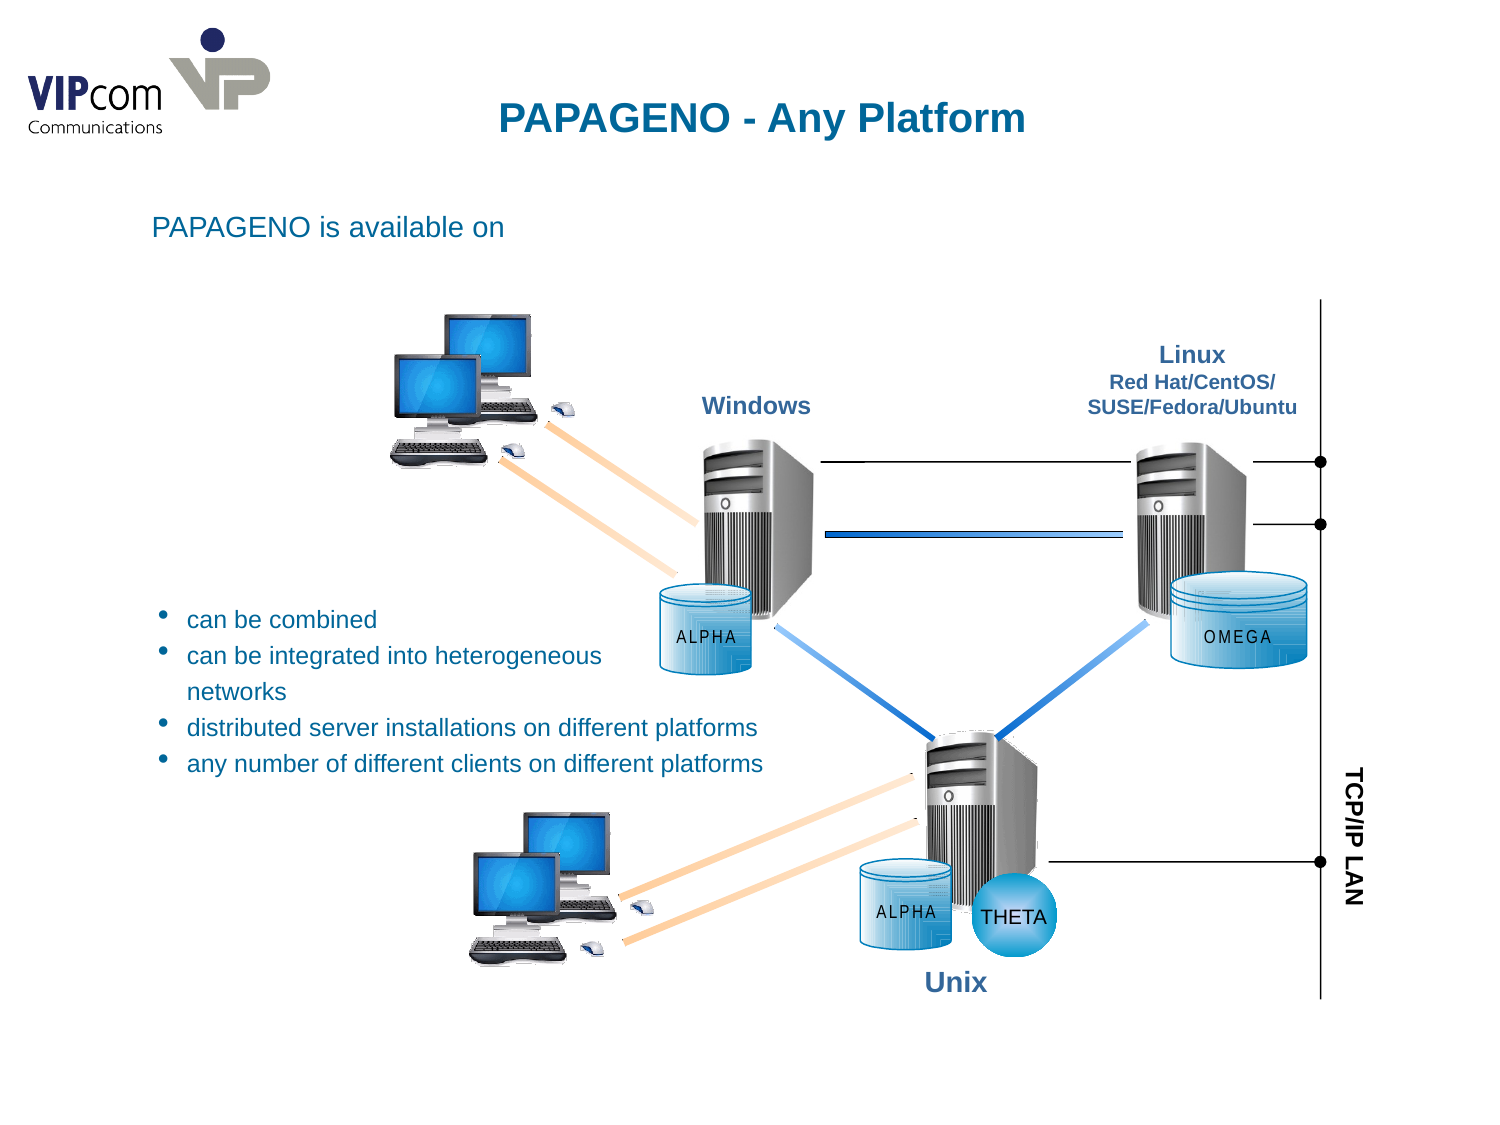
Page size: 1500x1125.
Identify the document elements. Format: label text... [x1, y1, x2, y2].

picture [855, 728, 1044, 953]
text_box [773, 624, 923, 734]
text_box [1321, 455, 1327, 468]
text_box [965, 873, 1079, 958]
text_box [1048, 855, 1327, 869]
text_box [1004, 626, 1149, 728]
text_box [1321, 518, 1327, 531]
text_box Linux Red Hat/CentOS/ SUSE/Fedora/Ubuntu [1072, 330, 1313, 426]
text_box [657, 817, 920, 934]
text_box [388, 308, 578, 469]
text_box [657, 772, 916, 887]
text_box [467, 806, 657, 967]
text_box can be combined can be integrated into heterogeneous networks distributed server installations on different platforms any number of different clients on different platforms [143, 590, 780, 905]
title PAPAGENO - Any Platform [125, 72, 1400, 160]
text_box TCP/IP LAN [1333, 752, 1379, 947]
text_box [1253, 518, 1320, 531]
text_box Windows [686, 381, 827, 427]
picture [24, 24, 274, 137]
text_box [1253, 455, 1320, 468]
text_box Unix [909, 955, 1003, 1007]
text_box [824, 531, 1123, 538]
text_box [508, 469, 678, 579]
text_box [578, 440, 698, 528]
picture [655, 435, 821, 678]
text_box PAPAGENO is available on [136, 204, 712, 251]
picture [1131, 438, 1310, 672]
